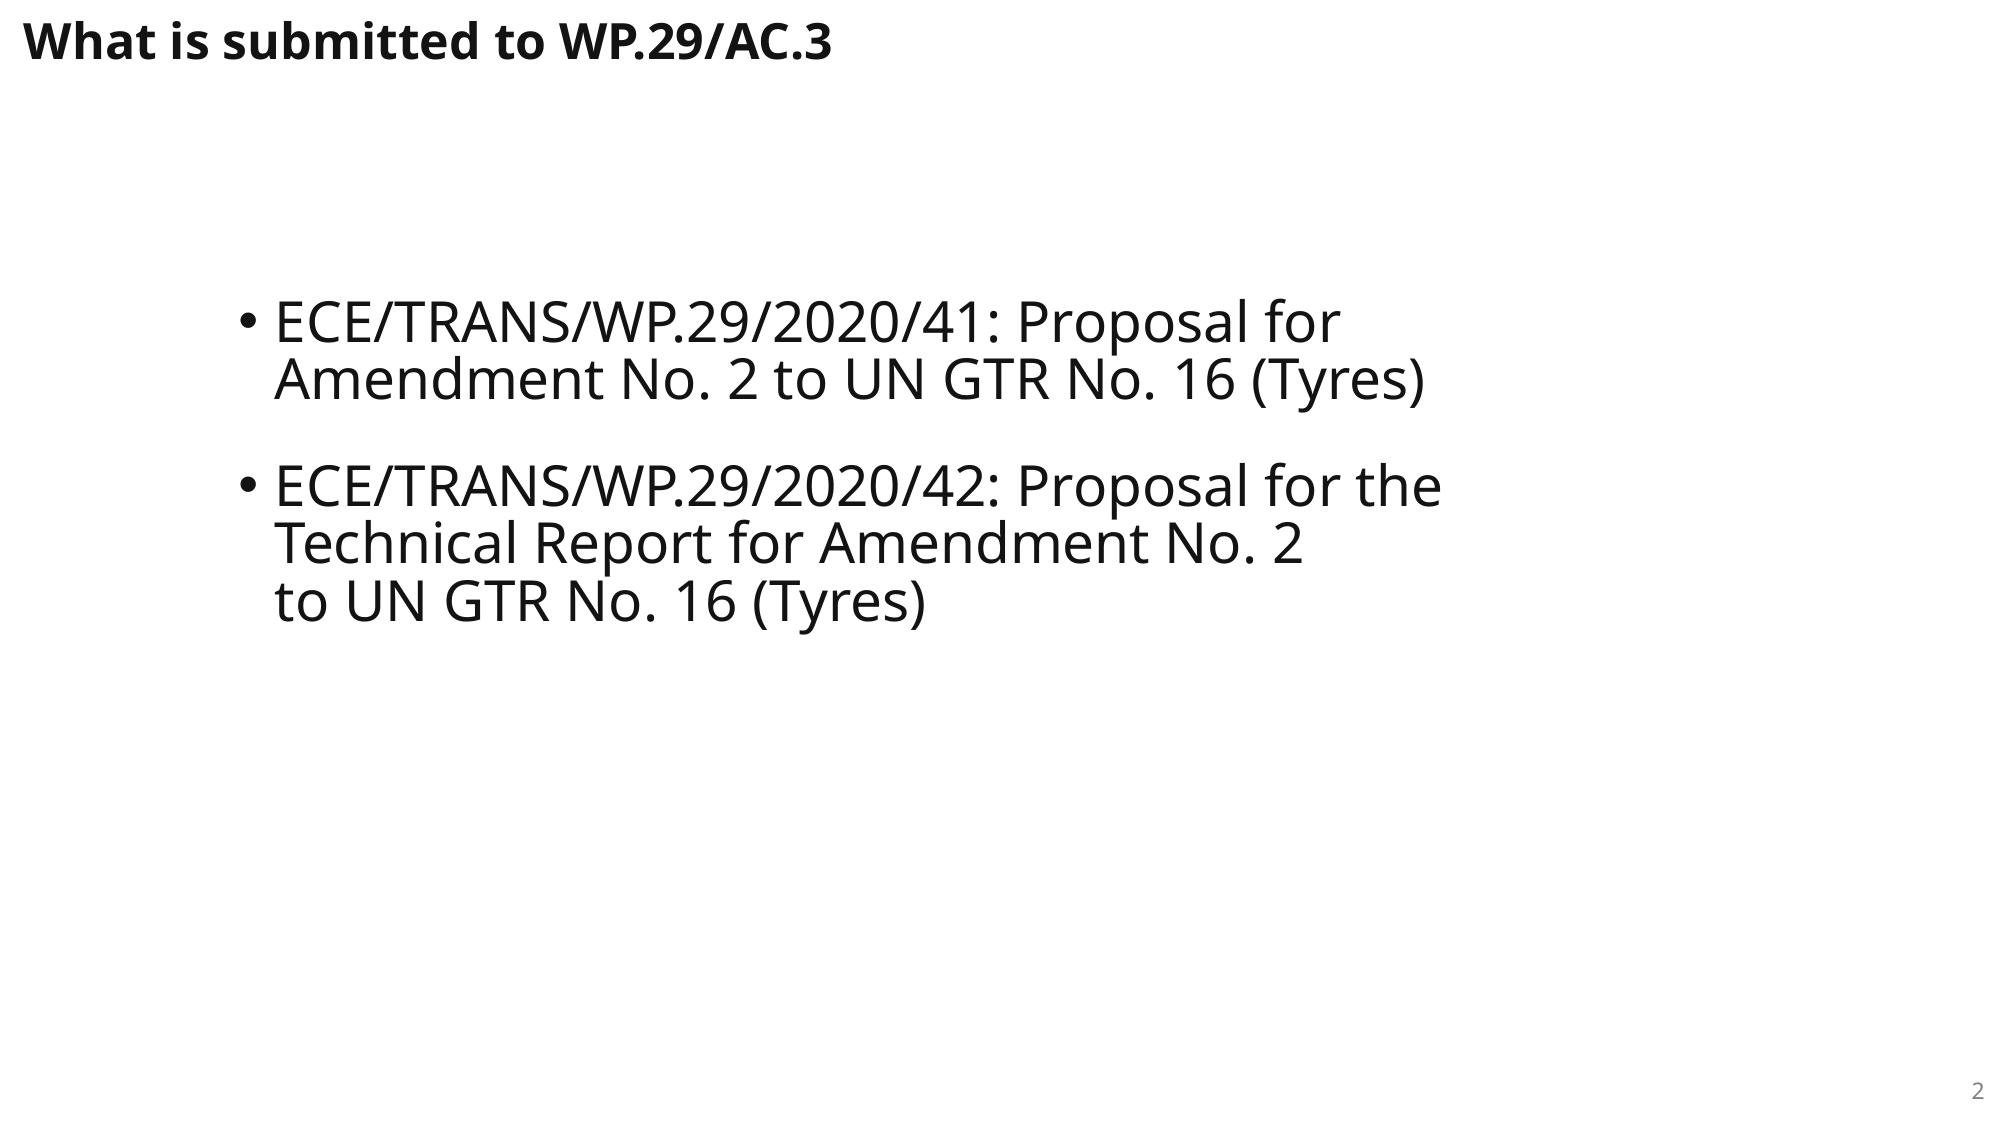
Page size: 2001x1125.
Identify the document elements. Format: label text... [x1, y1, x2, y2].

list What is submitted to WP.29/AC.3 [9, 26, 1724, 78]
slide_number 2 [1938, 1073, 2000, 1111]
list ECE/TRANS/WP.29/2020/41: Proposal for Amendment No. 2 to UN GTR No. 16 (Tyres) ECE/TRANS/WP.29/2020/42: Proposal for the Technical Report for Amendment No. 2 to UN GTR No. 16 (Tyres) [223, 289, 1656, 642]
